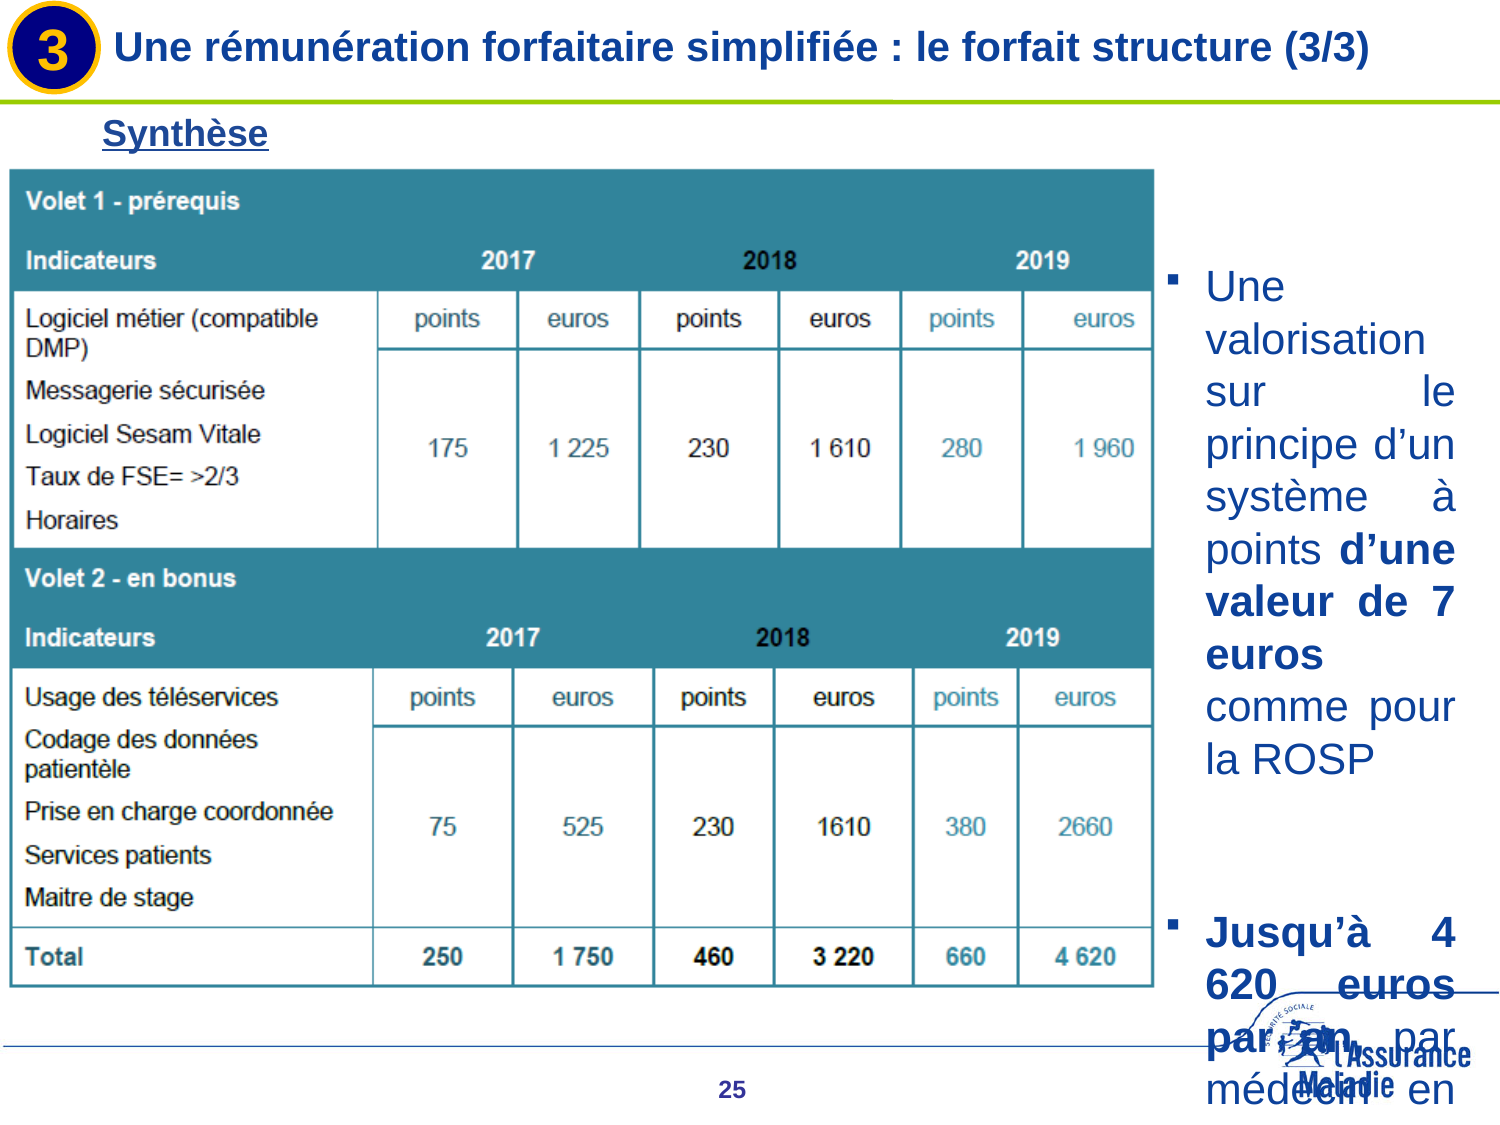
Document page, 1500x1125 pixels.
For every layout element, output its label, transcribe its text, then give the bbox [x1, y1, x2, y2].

picture [0, 160, 1500, 1124]
slide_number 25 [690, 1070, 774, 1106]
text_box Une valorisation sur le principe d’un système à points d’une valeur de 7 euros comme pour la ROSP Jusqu’à 4 620 euros par an, par médecin en 2019. [1068, 135, 1471, 1000]
list Synthèse [5, 101, 1477, 870]
text_box 3 [9, 3, 99, 92]
title Une rémunération forfaitaire simplifiée : le forfait structure (3/3) [98, 3, 1500, 86]
